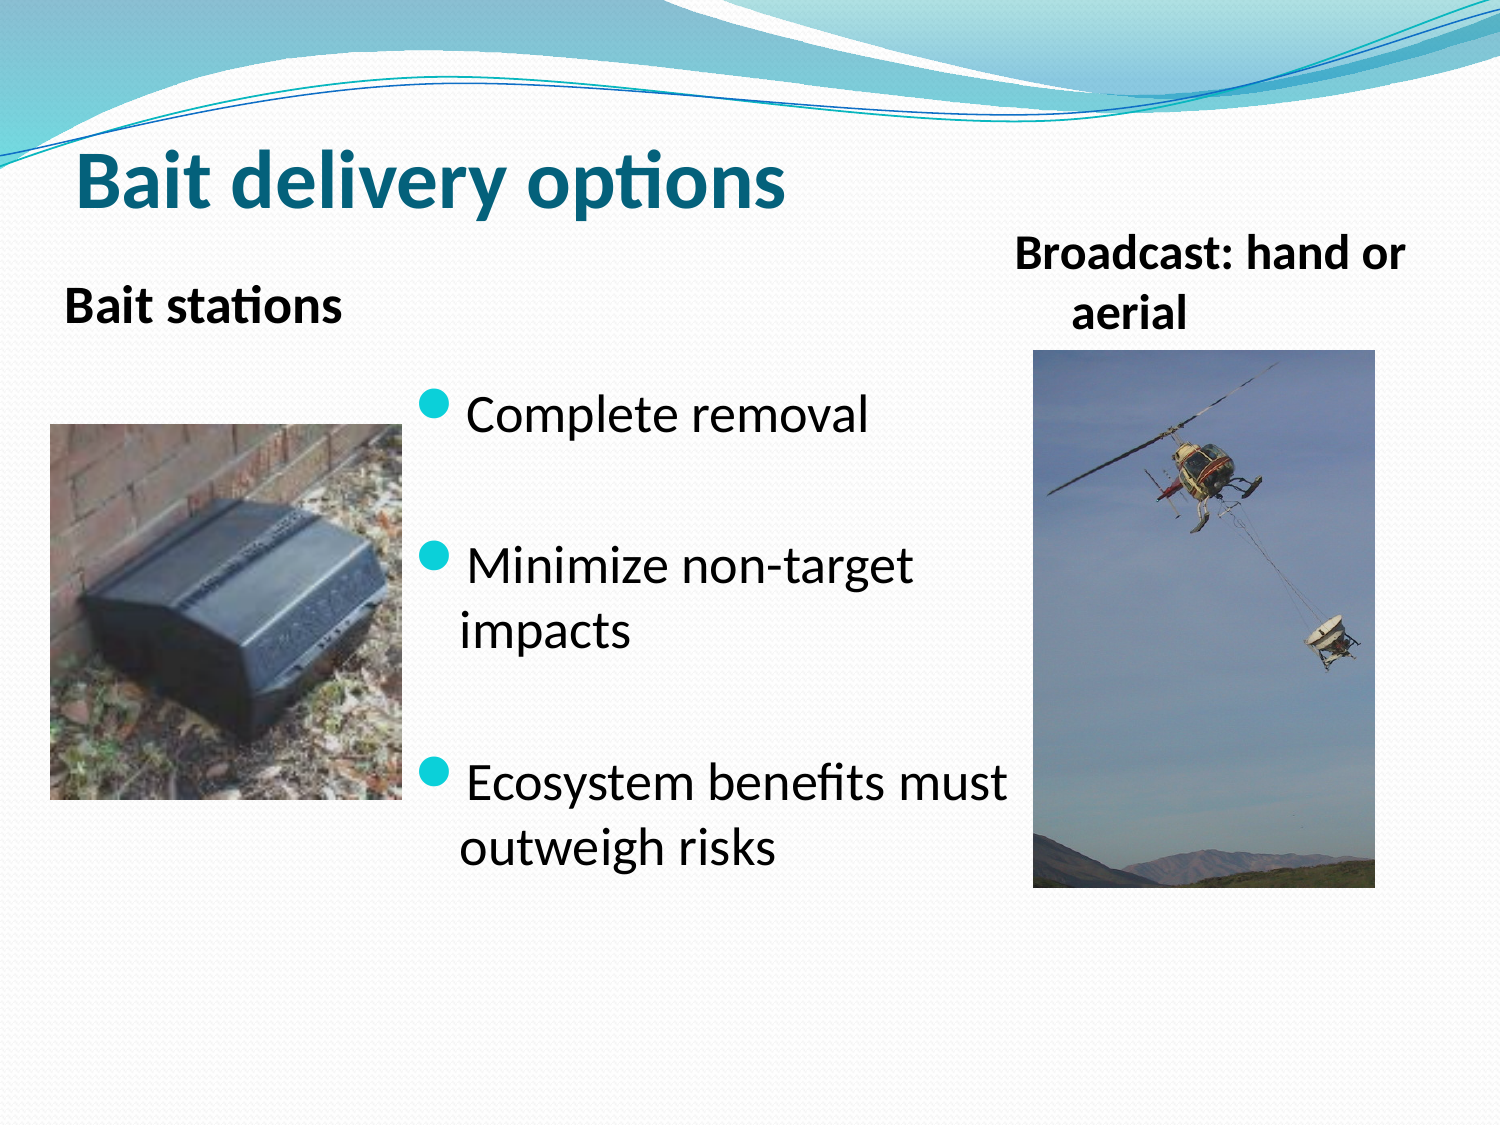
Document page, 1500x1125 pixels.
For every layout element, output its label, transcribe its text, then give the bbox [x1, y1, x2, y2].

text_box Broadcast: hand or aerial [999, 212, 1450, 348]
list Complete removal Minimize non-target impacts Ecosystem benefits must outweigh risks [399, 370, 1050, 1024]
picture [1032, 349, 1376, 888]
picture [49, 424, 402, 801]
list Bait stations [50, 262, 438, 915]
title Bait delivery options [75, 37, 1425, 225]
